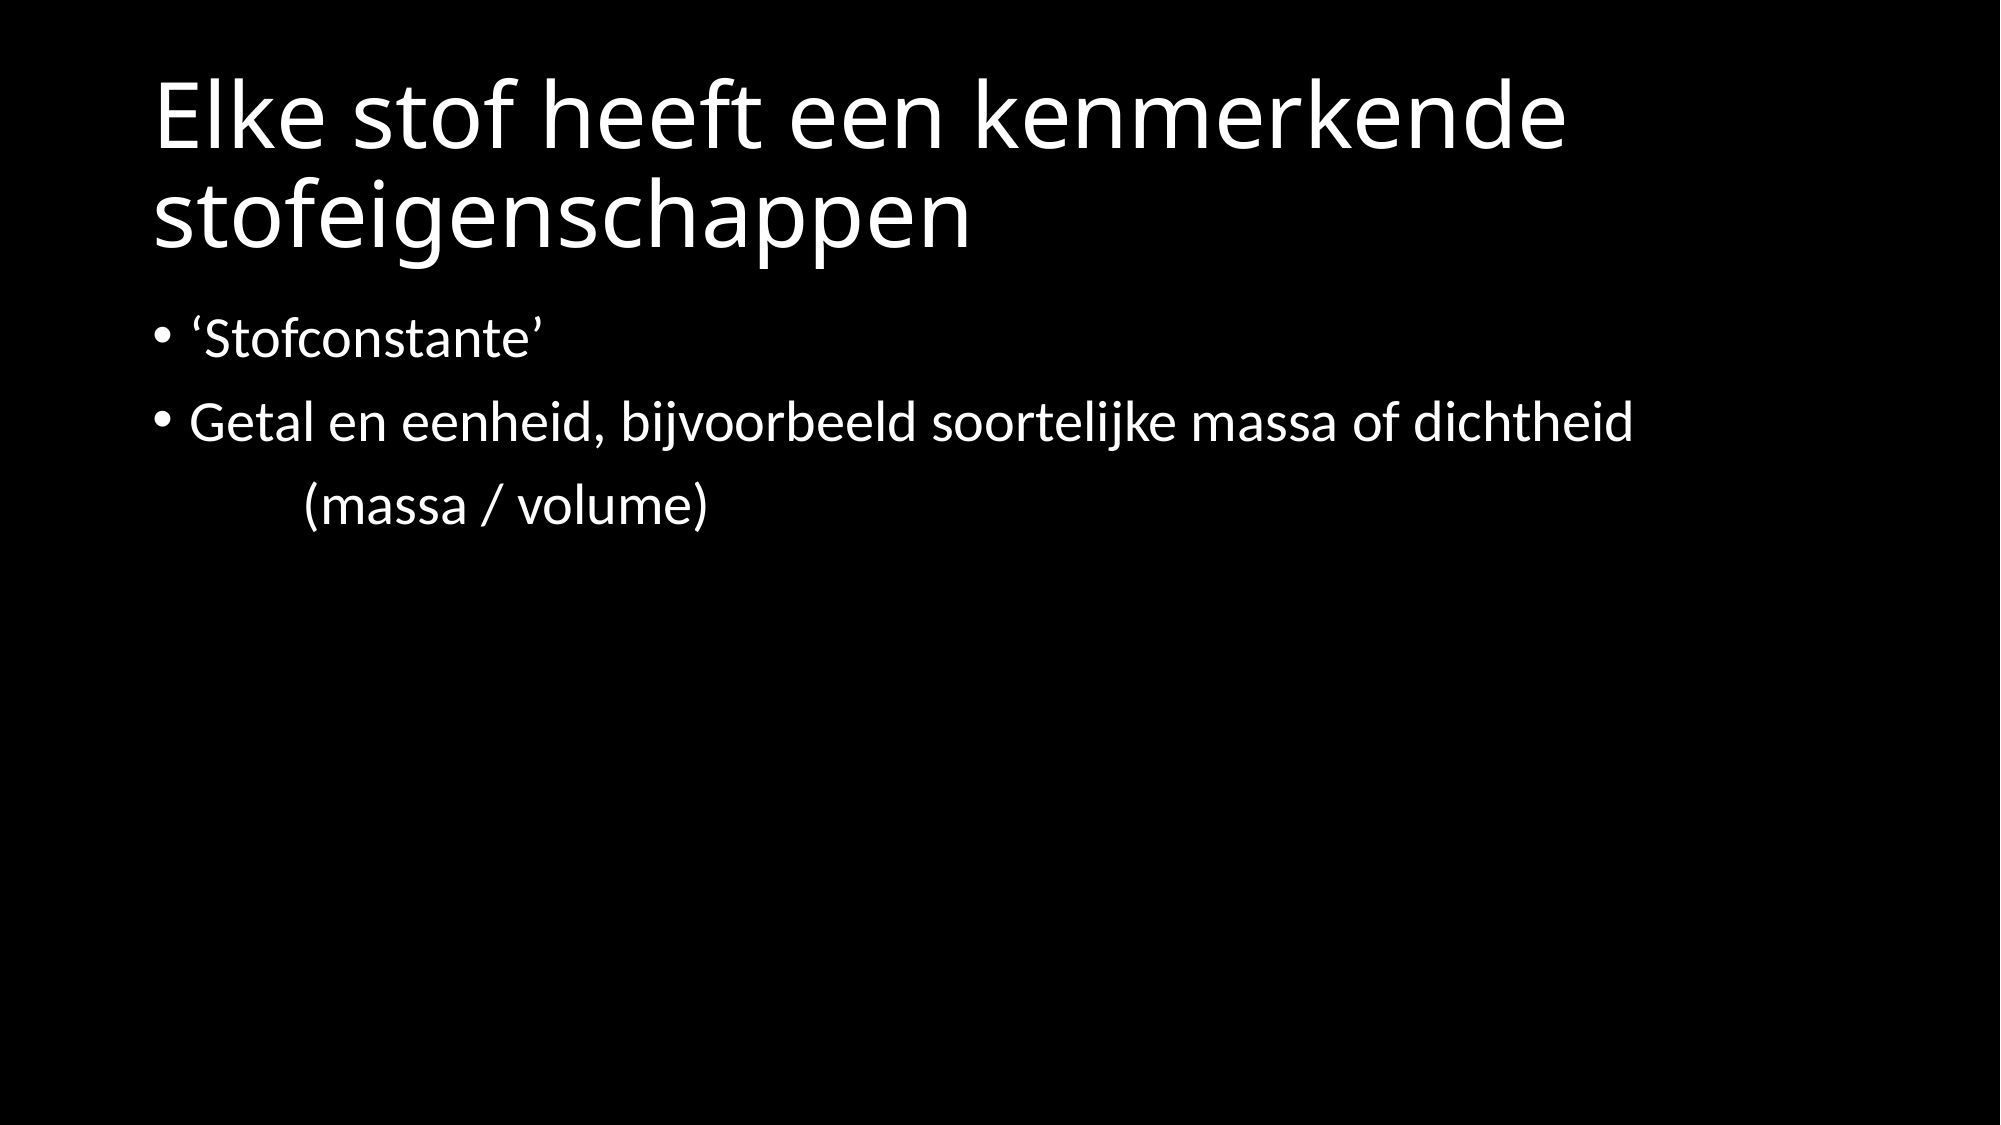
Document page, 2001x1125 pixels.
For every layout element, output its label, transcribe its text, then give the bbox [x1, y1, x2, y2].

title Elke stof heeft een kenmerkende stofeigenschappen [137, 59, 1863, 278]
list ‘Stofconstante’ Getal en eenheid, bijvoorbeeld soortelijke massa of dichtheid (massa / volume) [137, 299, 1863, 1014]
